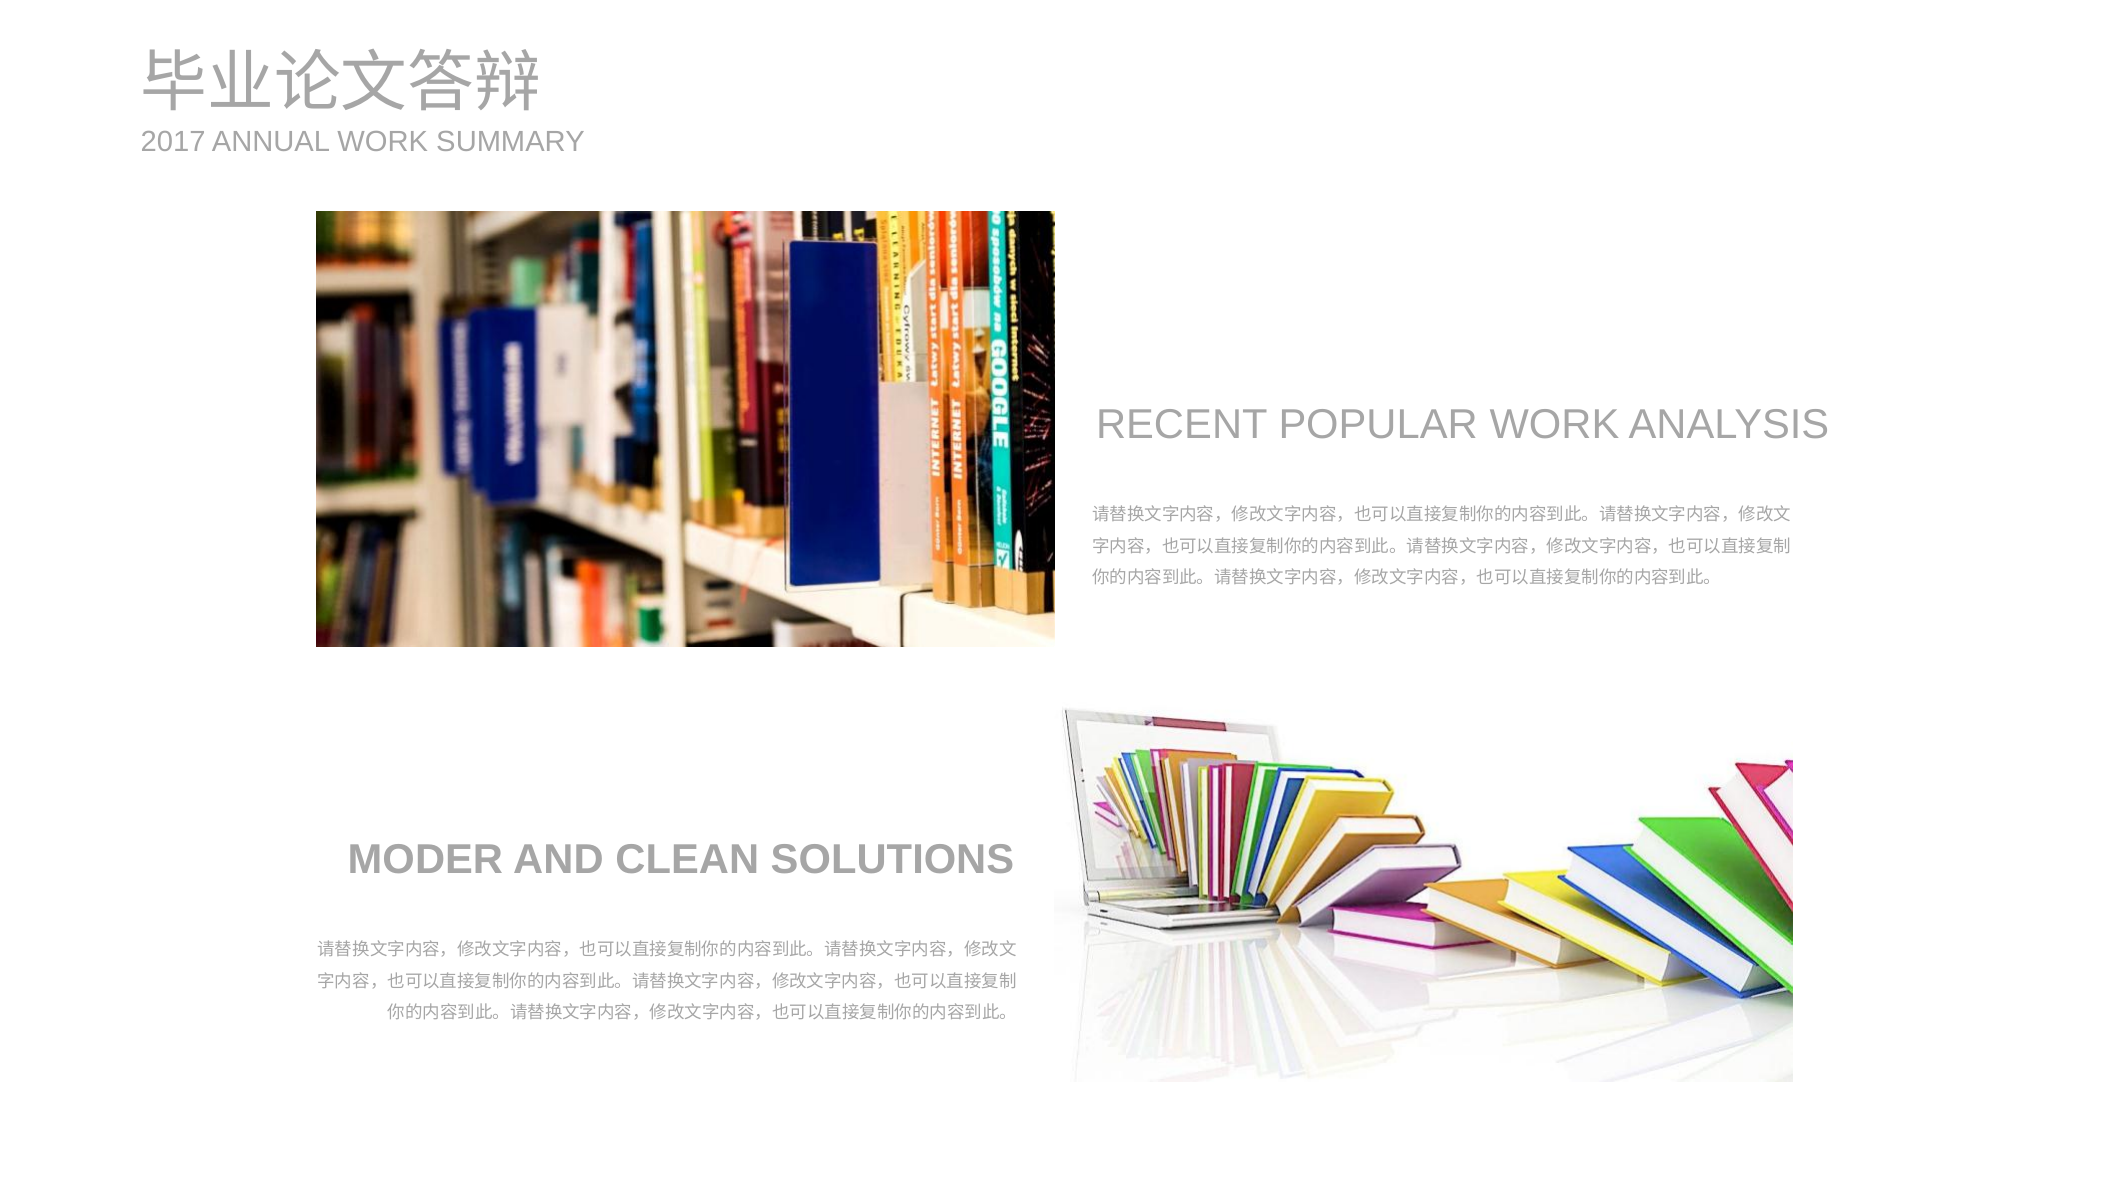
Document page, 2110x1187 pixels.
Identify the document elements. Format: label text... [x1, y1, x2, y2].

text_box 请替换文字内容，修改文字内容，也可以直接复制你的内容到此。请替换文字内容，修改文字内容，也可以直接复制你的内容到此。请替换文字内容，修改文字内容，也可以直接复制你的内容到此。请替换文字内容，修改文字内容，也可以直接复制你的内容到此。 [1092, 492, 1793, 588]
text_box 2017 ANNUAL WORK SUMMARY [140, 122, 602, 158]
text_box 毕业论文答辩 [140, 38, 789, 119]
picture [316, 211, 1793, 1082]
text_box 请替换文字内容，修改文字内容，也可以直接复制你的内容到此。请替换文字内容，修改文字内容，也可以直接复制你的内容到此。请替换文字内容，修改文字内容，也可以直接复制你的内容到此。请替换文字内容，修改文字内容，也可以直接复制你的内容到此。 [317, 927, 1018, 1023]
text_box MODER AND CLEAN SOLUTIONS [347, 831, 1015, 882]
text_box RECENT POPULAR WORK ANALYSIS [1095, 396, 1830, 447]
